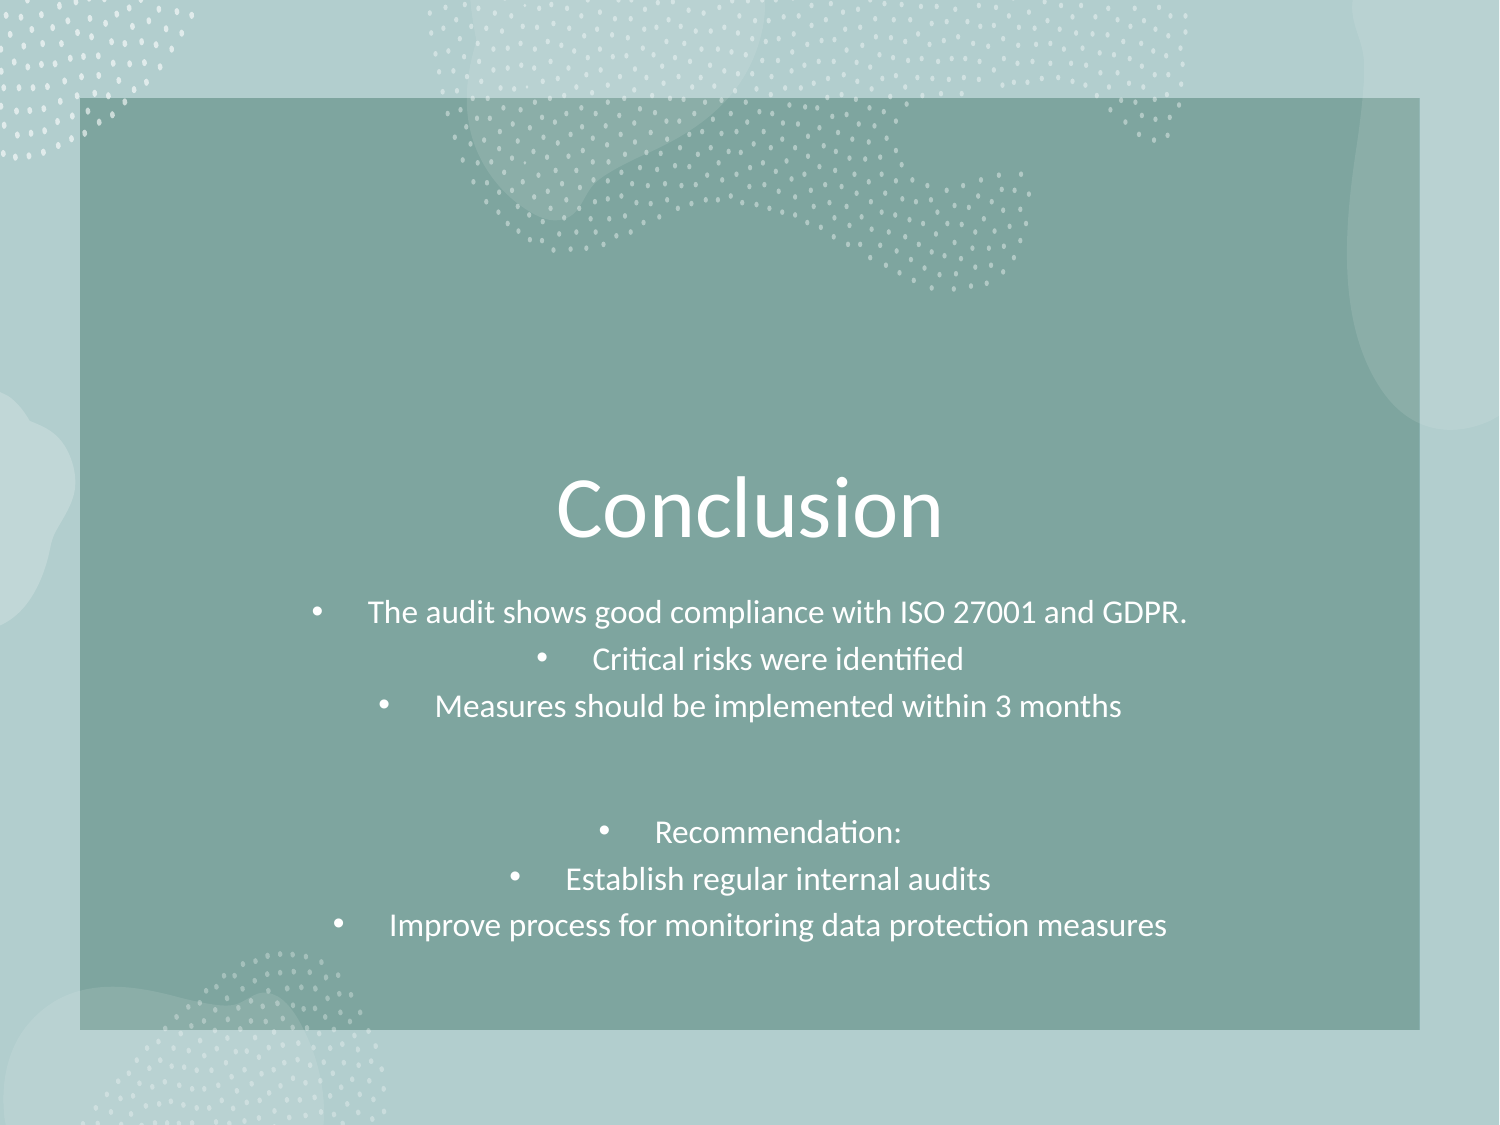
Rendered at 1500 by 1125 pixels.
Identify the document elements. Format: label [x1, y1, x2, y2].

text_box [0, 0, 1500, 1125]
